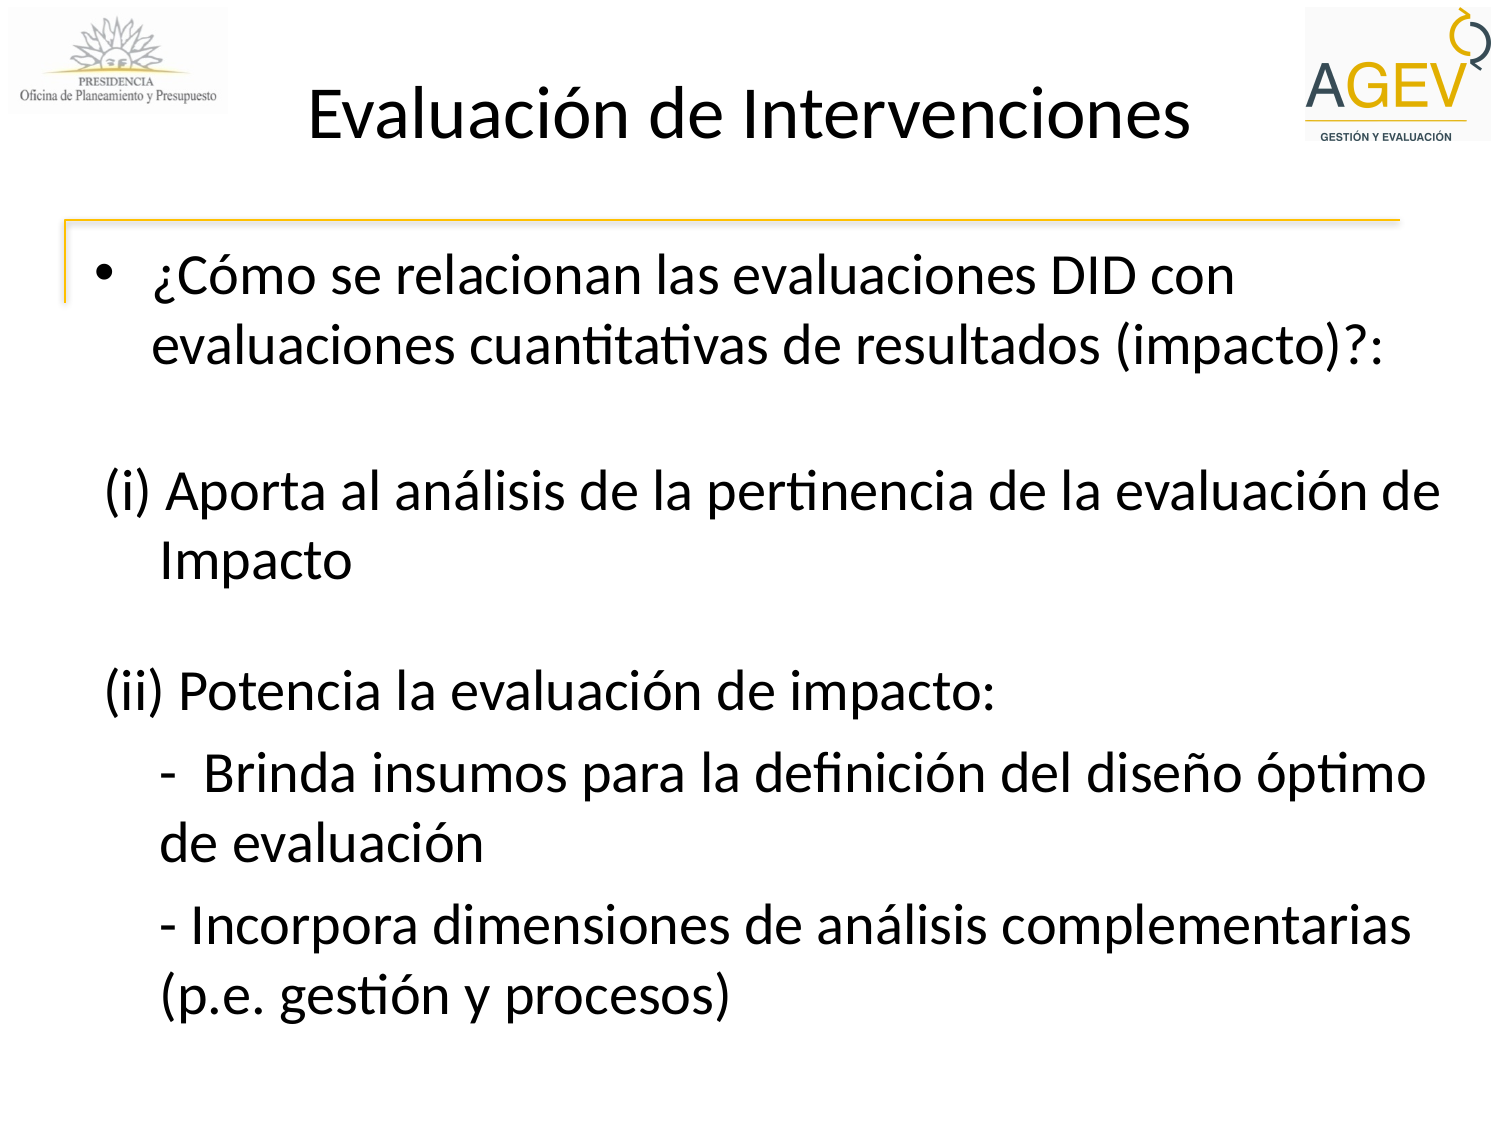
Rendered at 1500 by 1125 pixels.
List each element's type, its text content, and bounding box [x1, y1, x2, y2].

text_box (ii) Potencia la evaluación de impacto: - Brinda insumos para la definición del diseño óptimo de evaluación - Incorpora dimensiones de análisis complementarias (p.e. gestión y procesos) [88, 645, 1500, 905]
text_box (i) Aporta al análisis de la pertinencia de la evaluación de Impacto [88, 444, 1500, 568]
text_box [96, 361, 1500, 528]
picture [1305, 7, 1491, 141]
list ¿Cómo se relacionan las evaluaciones DID con evaluaciones cuantitativas de resultados (impacto)?: [79, 228, 1500, 352]
picture [8, 7, 228, 114]
title Evaluación de Intervenciones [74, 44, 1426, 173]
